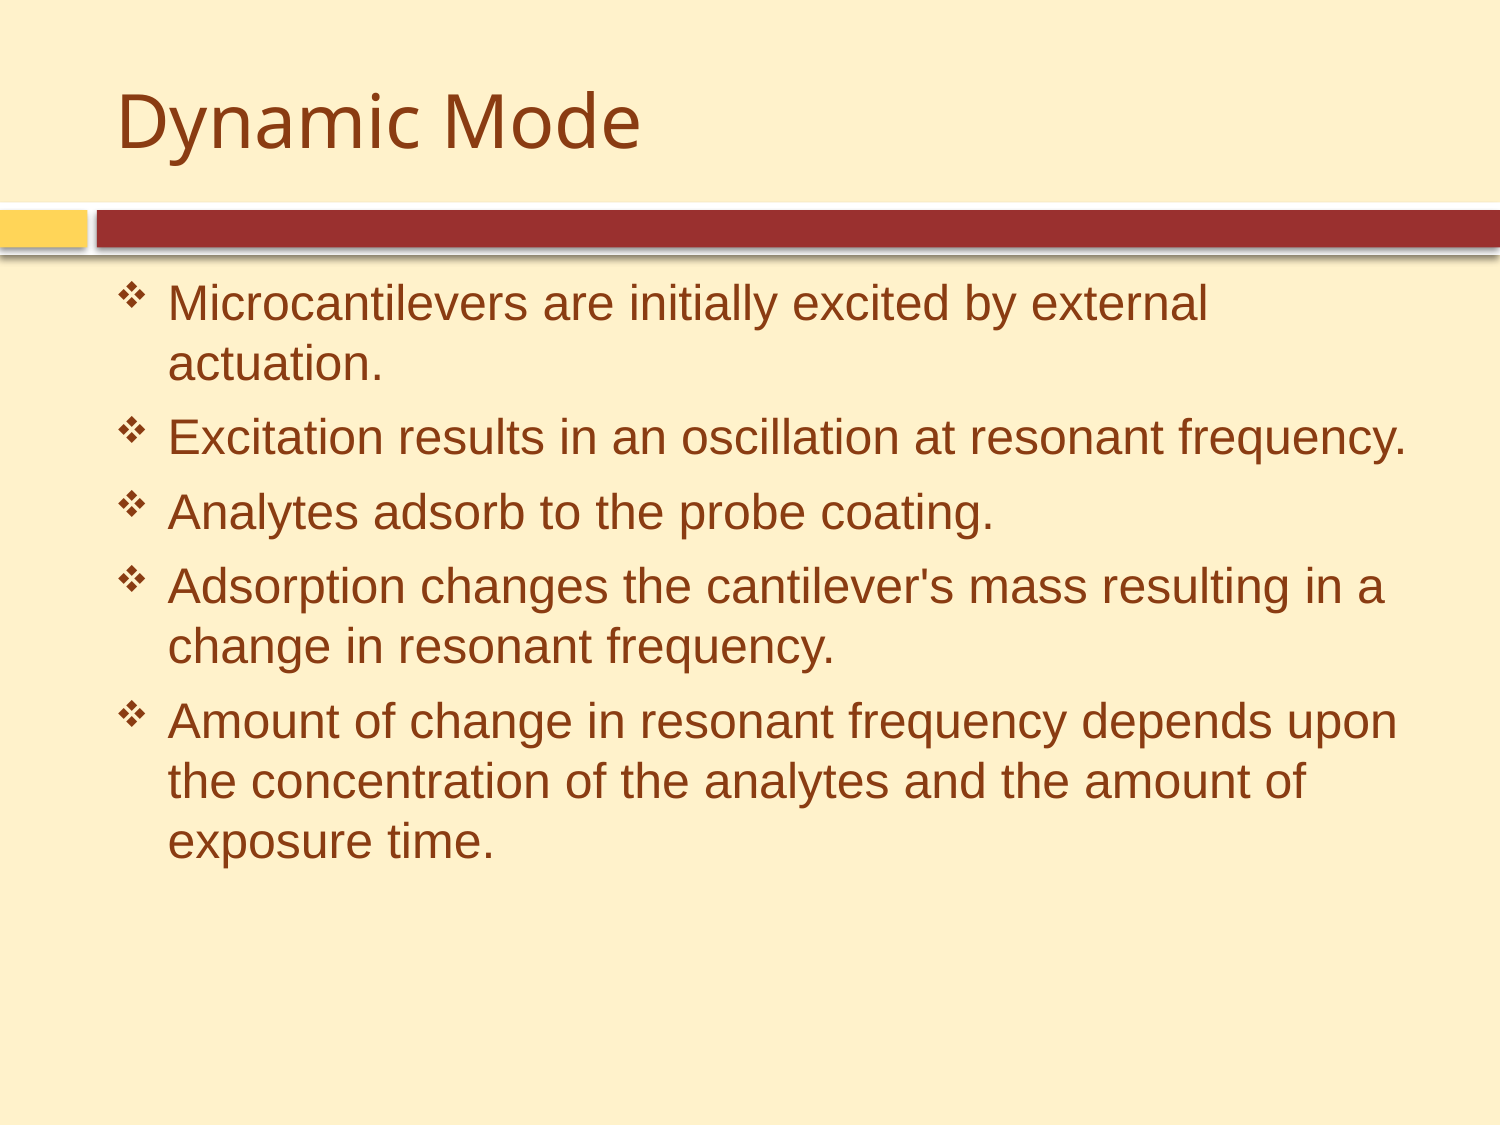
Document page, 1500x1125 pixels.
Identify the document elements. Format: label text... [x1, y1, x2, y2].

list Microcantilevers are initially excited by external actuation. Excitation results in an oscillation at resonant frequency. Analytes adsorb to the probe coating. Adsorption changes the cantilever's mass resulting in a change in resonant frequency. Amount of change in resonant frequency depends upon the concentration of the analytes and the amount of exposure time. [100, 262, 1438, 1000]
title Dynamic Mode [100, 37, 1438, 200]
